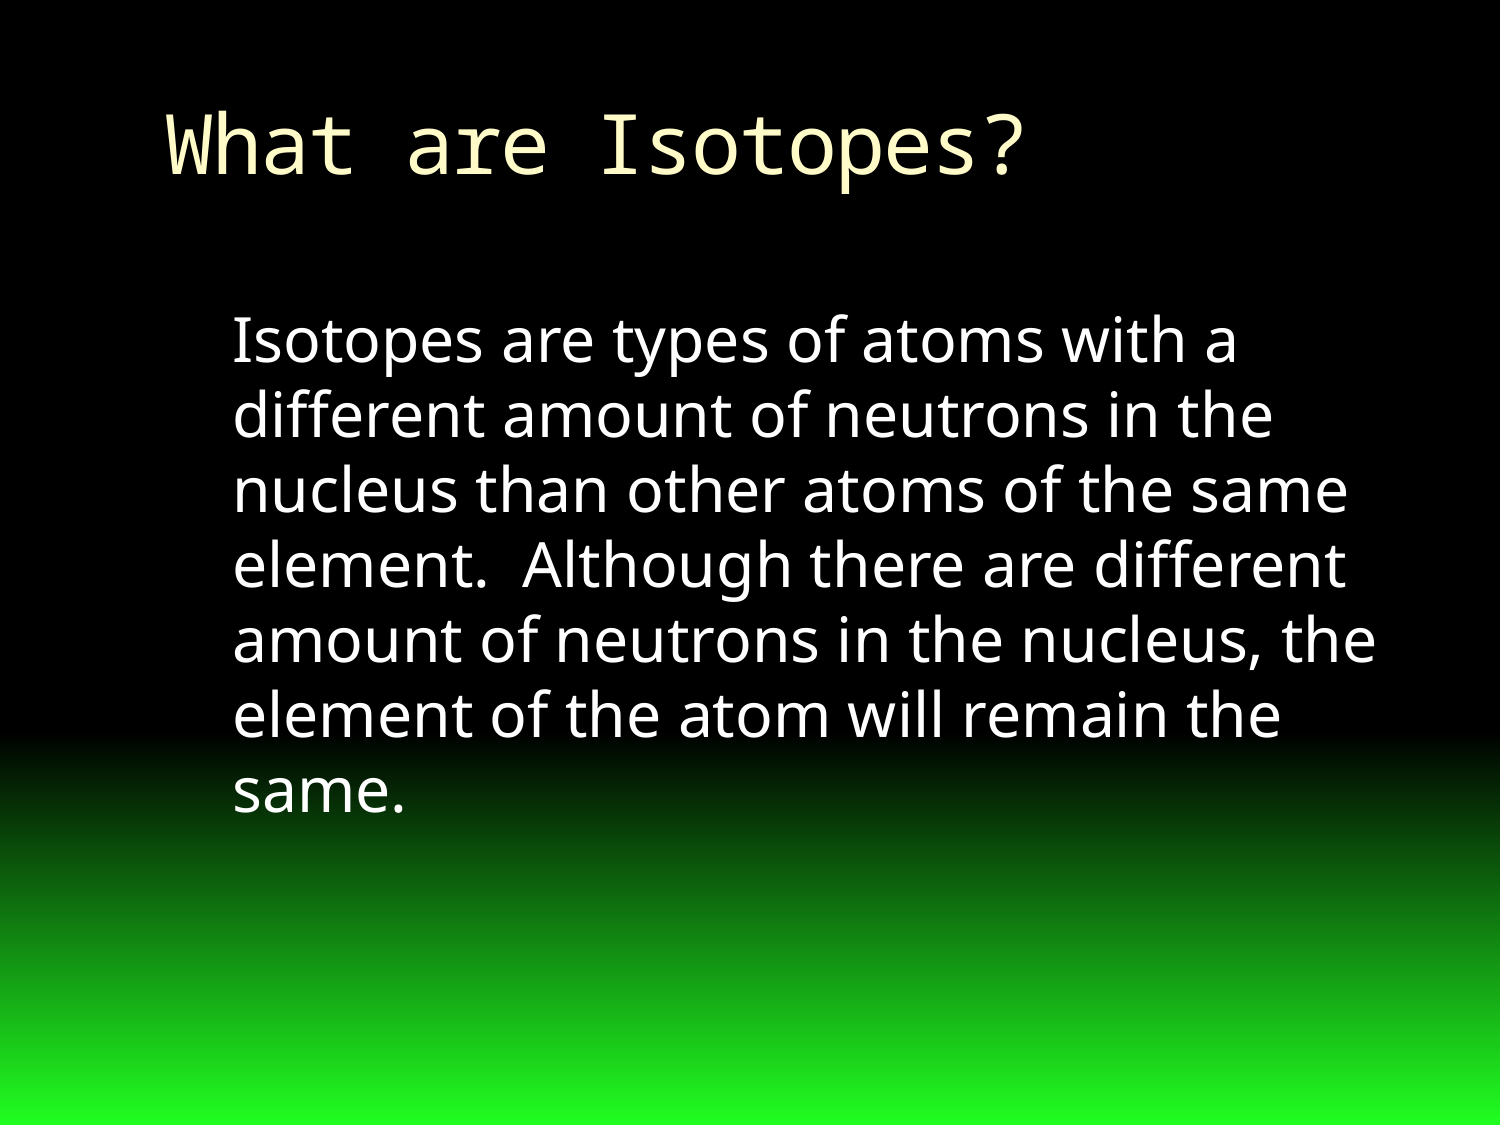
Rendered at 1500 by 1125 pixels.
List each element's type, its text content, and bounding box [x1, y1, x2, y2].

list Isotopes are types of atoms with a different amount of neutrons in the nucleus than other atoms of the same element. Although there are different amount of neutrons in the nucleus, the element of the atom will remain the same. [150, 292, 1425, 1043]
title What are Isotopes? [150, 83, 1425, 234]
